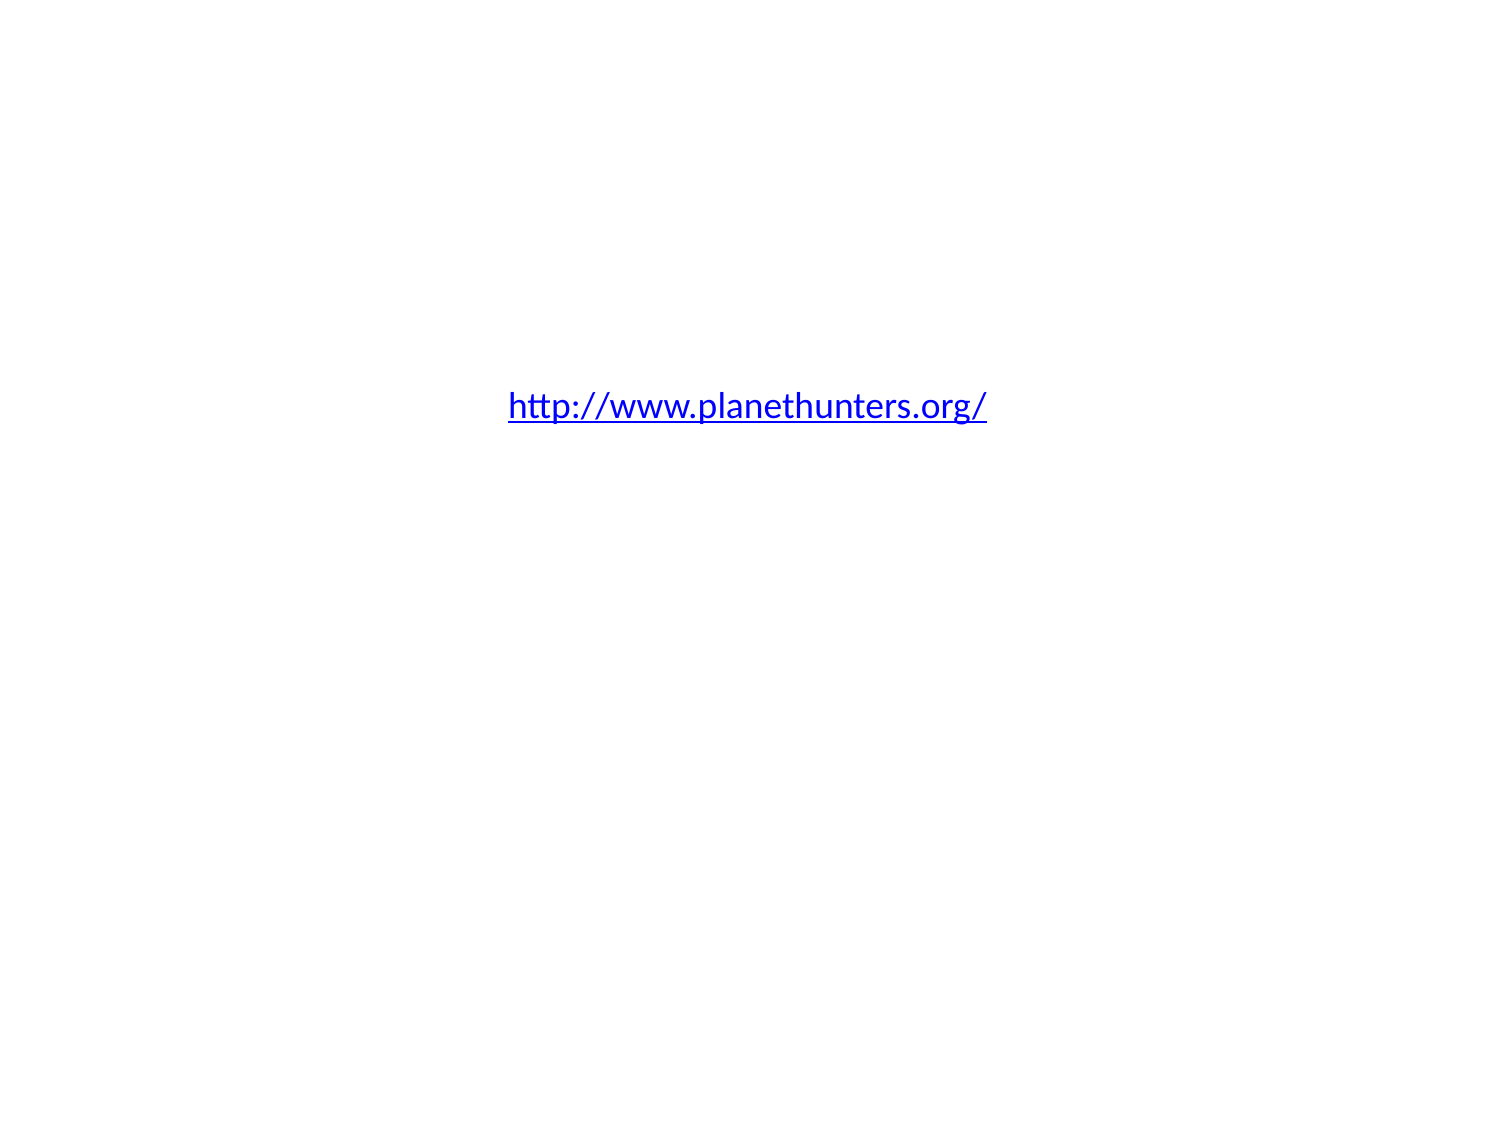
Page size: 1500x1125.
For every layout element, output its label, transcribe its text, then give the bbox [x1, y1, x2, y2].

text_box http://www.planethunters.org/ [493, 373, 1002, 434]
